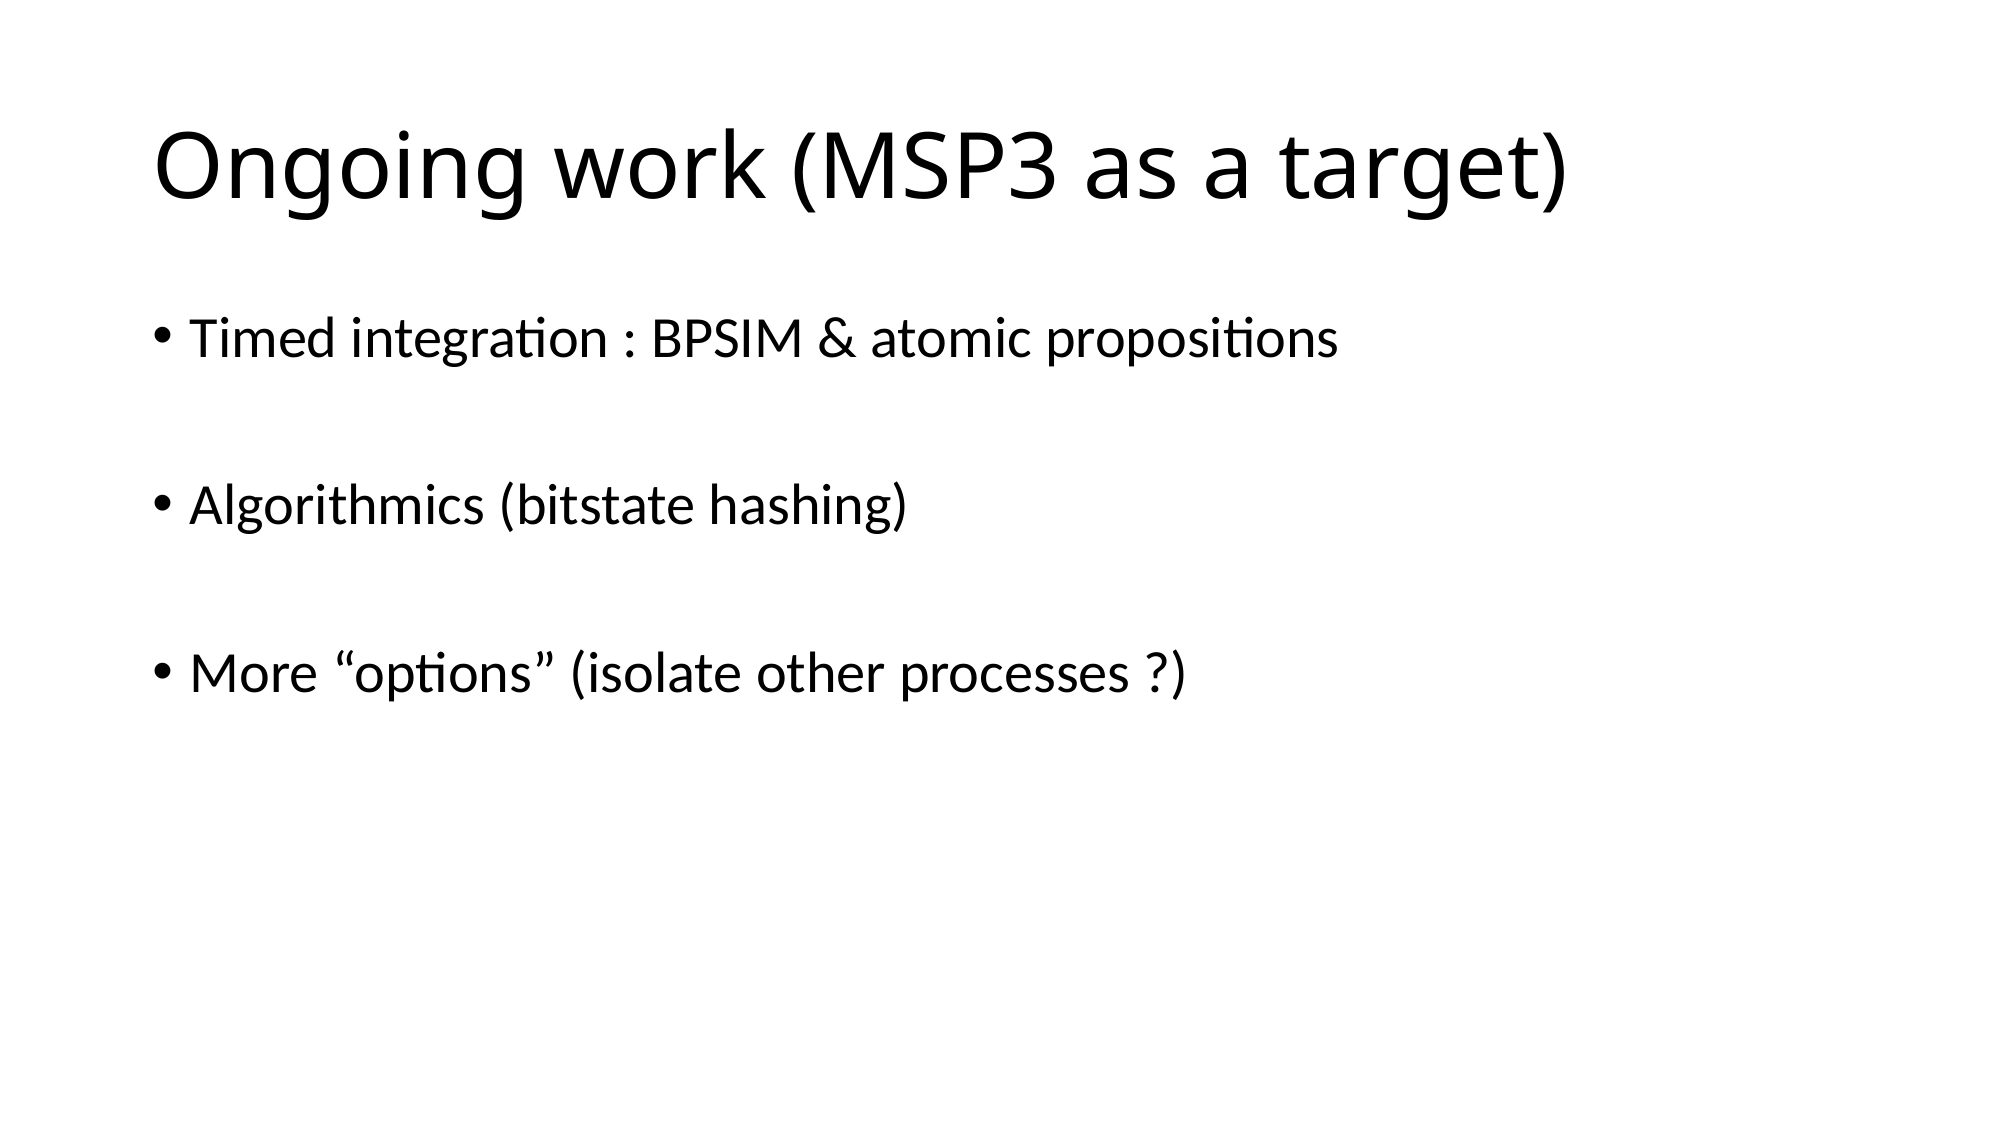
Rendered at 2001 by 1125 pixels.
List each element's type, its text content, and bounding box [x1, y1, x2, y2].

title Ongoing work (MSP3 as a target) [137, 59, 1863, 278]
list Timed integration : BPSIM & atomic propositions Algorithmics (bitstate hashing) More “options” (isolate other processes ?) [137, 299, 1863, 1014]
